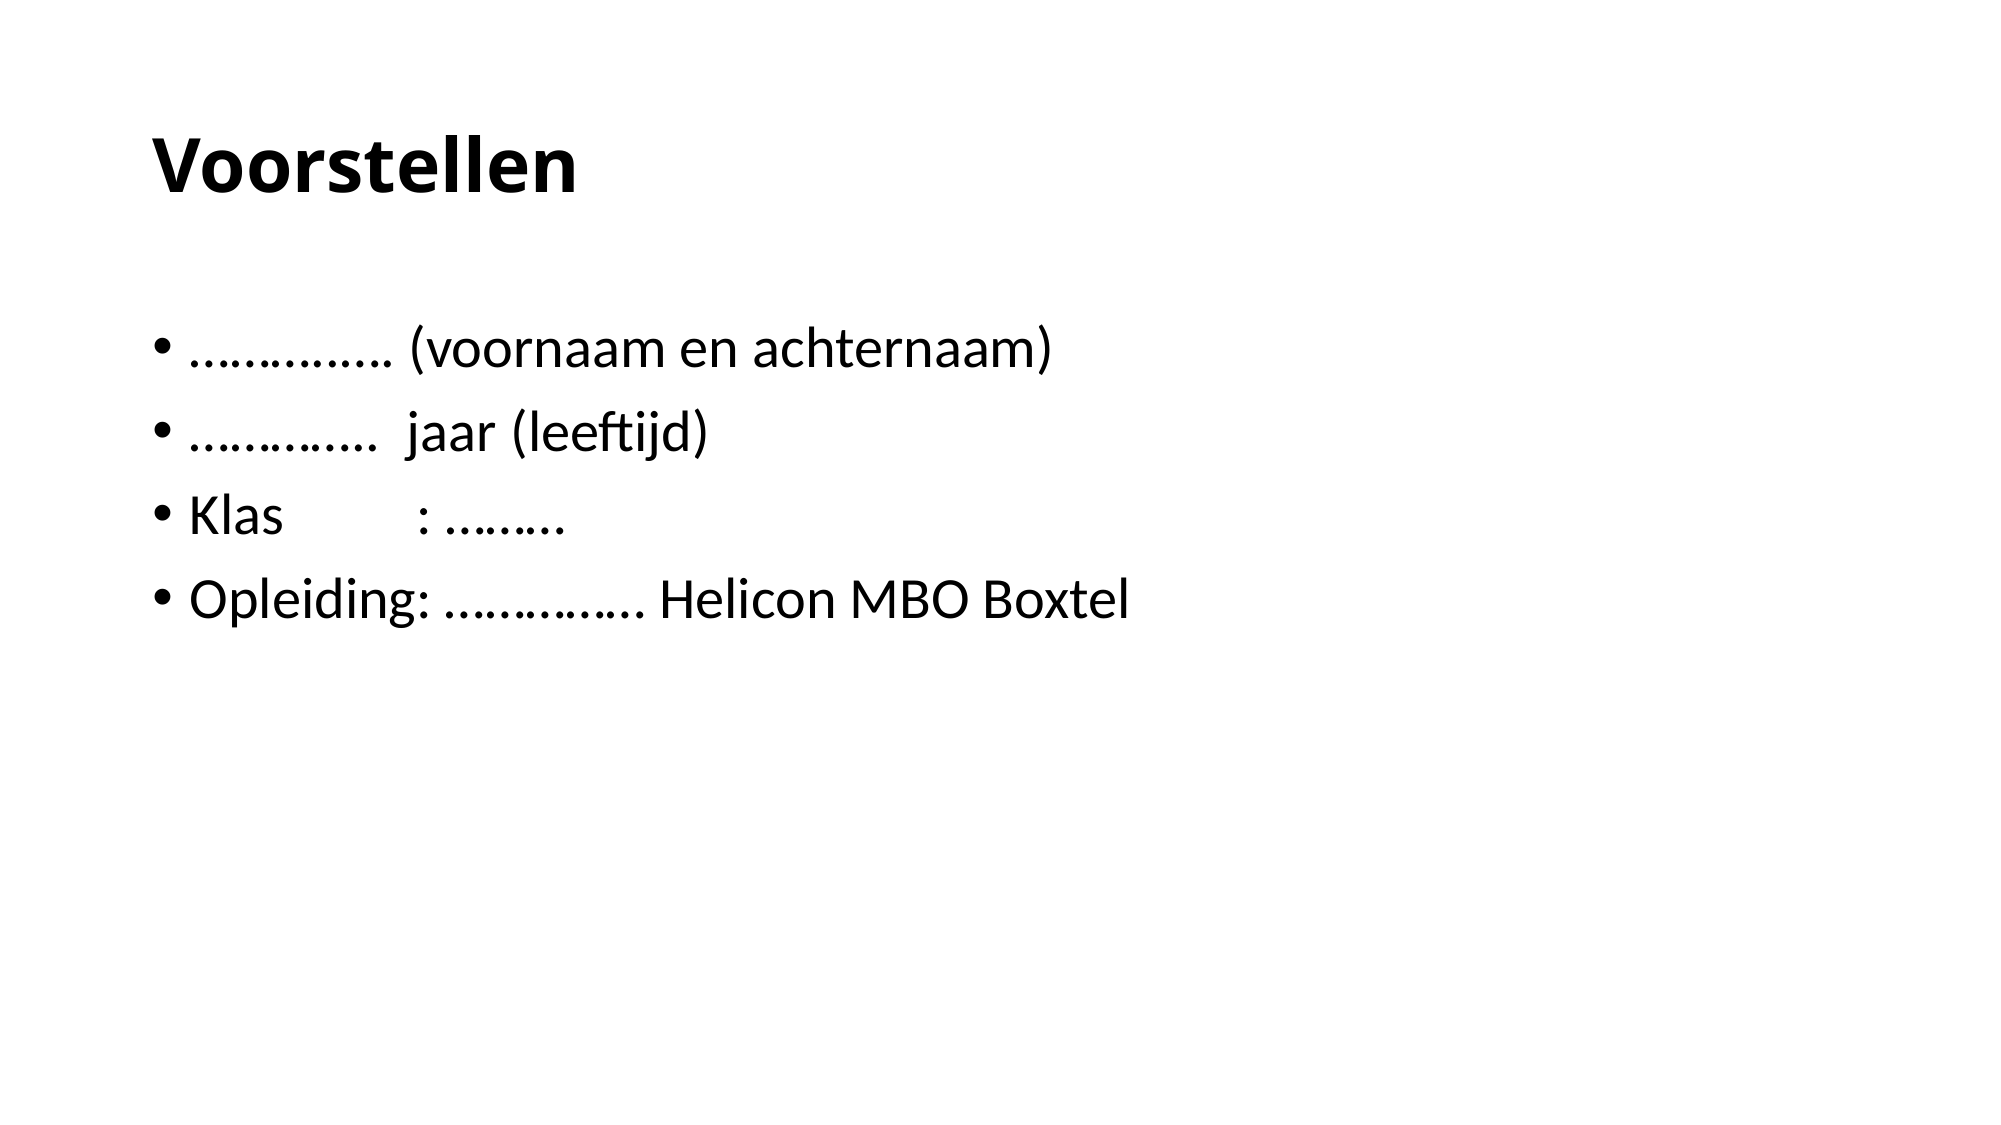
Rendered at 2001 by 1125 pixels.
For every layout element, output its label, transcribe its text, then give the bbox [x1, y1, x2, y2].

title Voorstellen [137, 59, 1863, 278]
list ………..…. (voornaam en achternaam) ………….. jaar (leeftijd) Klas : ……… Opleiding: …………… Helicon MBO Boxtel [137, 309, 1863, 860]
